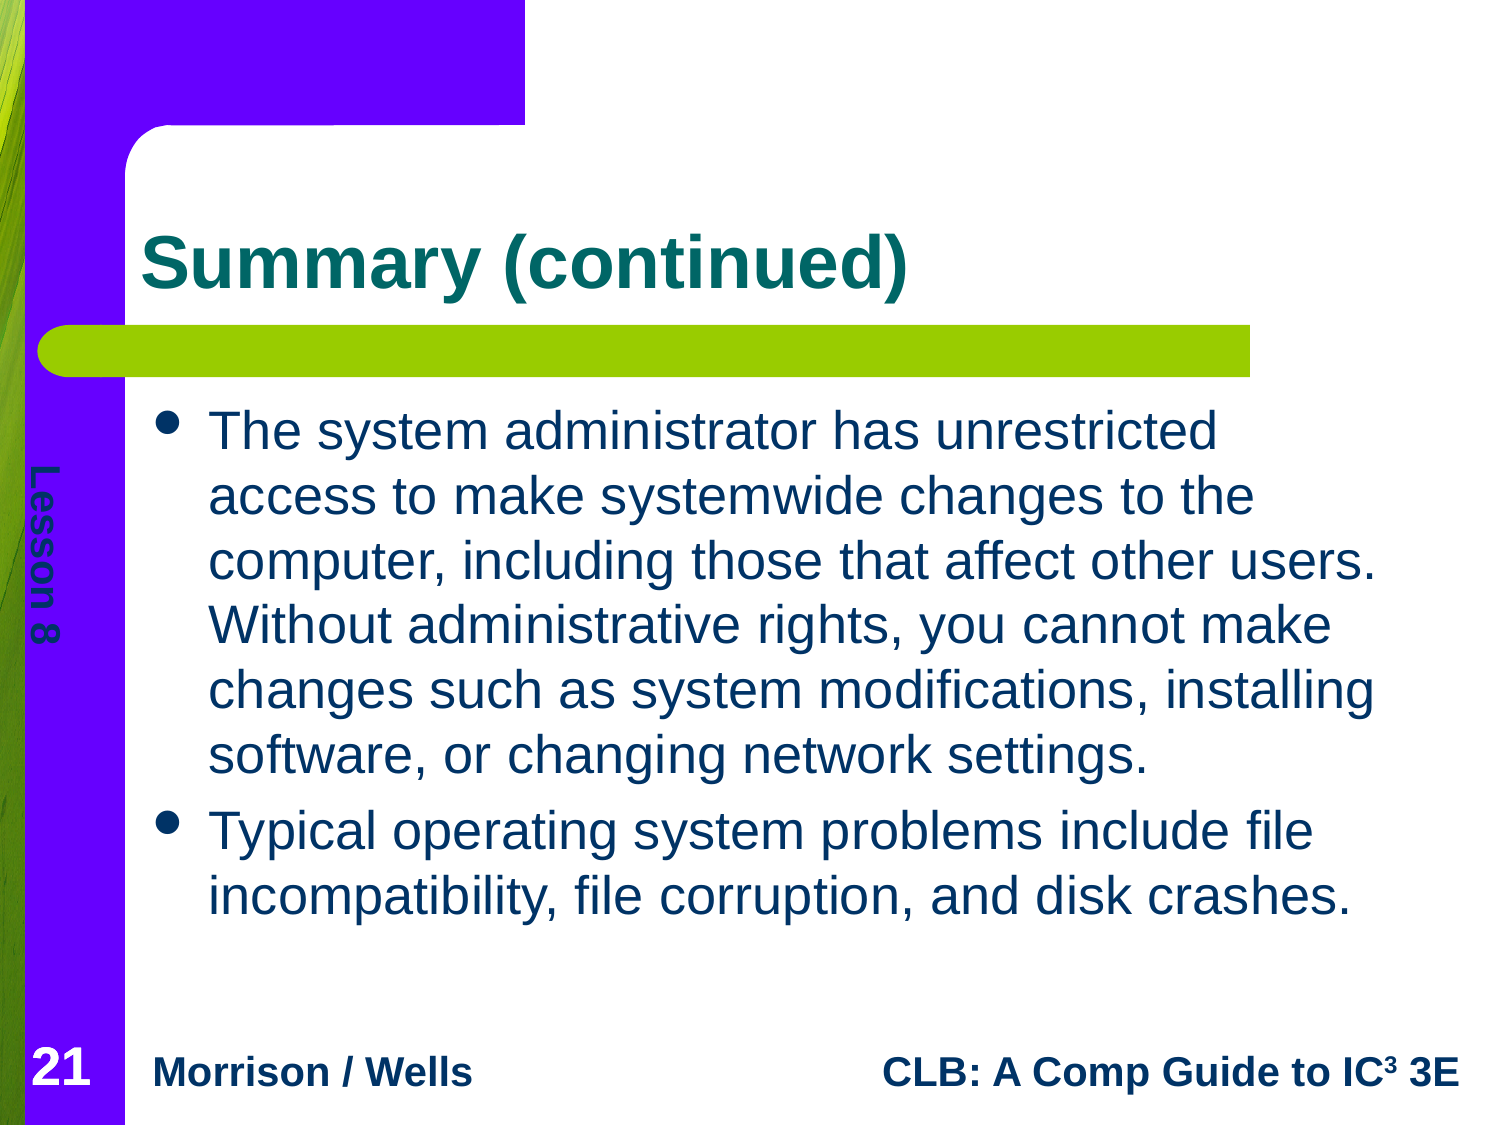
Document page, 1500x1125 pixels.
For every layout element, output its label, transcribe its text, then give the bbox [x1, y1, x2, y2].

picture [0, 0, 25, 1125]
list The system administrator has unrestricted access to make systemwide changes to the computer, including those that affect other users. Without administrative rights, you cannot make changes such as system modifications, installing software, or changing network settings. Typical operating system problems include file incompatibility, file corruption, and disk crashes. [137, 387, 1400, 999]
title Summary (continued) [124, 124, 1426, 313]
text_box 21 [13, 1023, 111, 1105]
